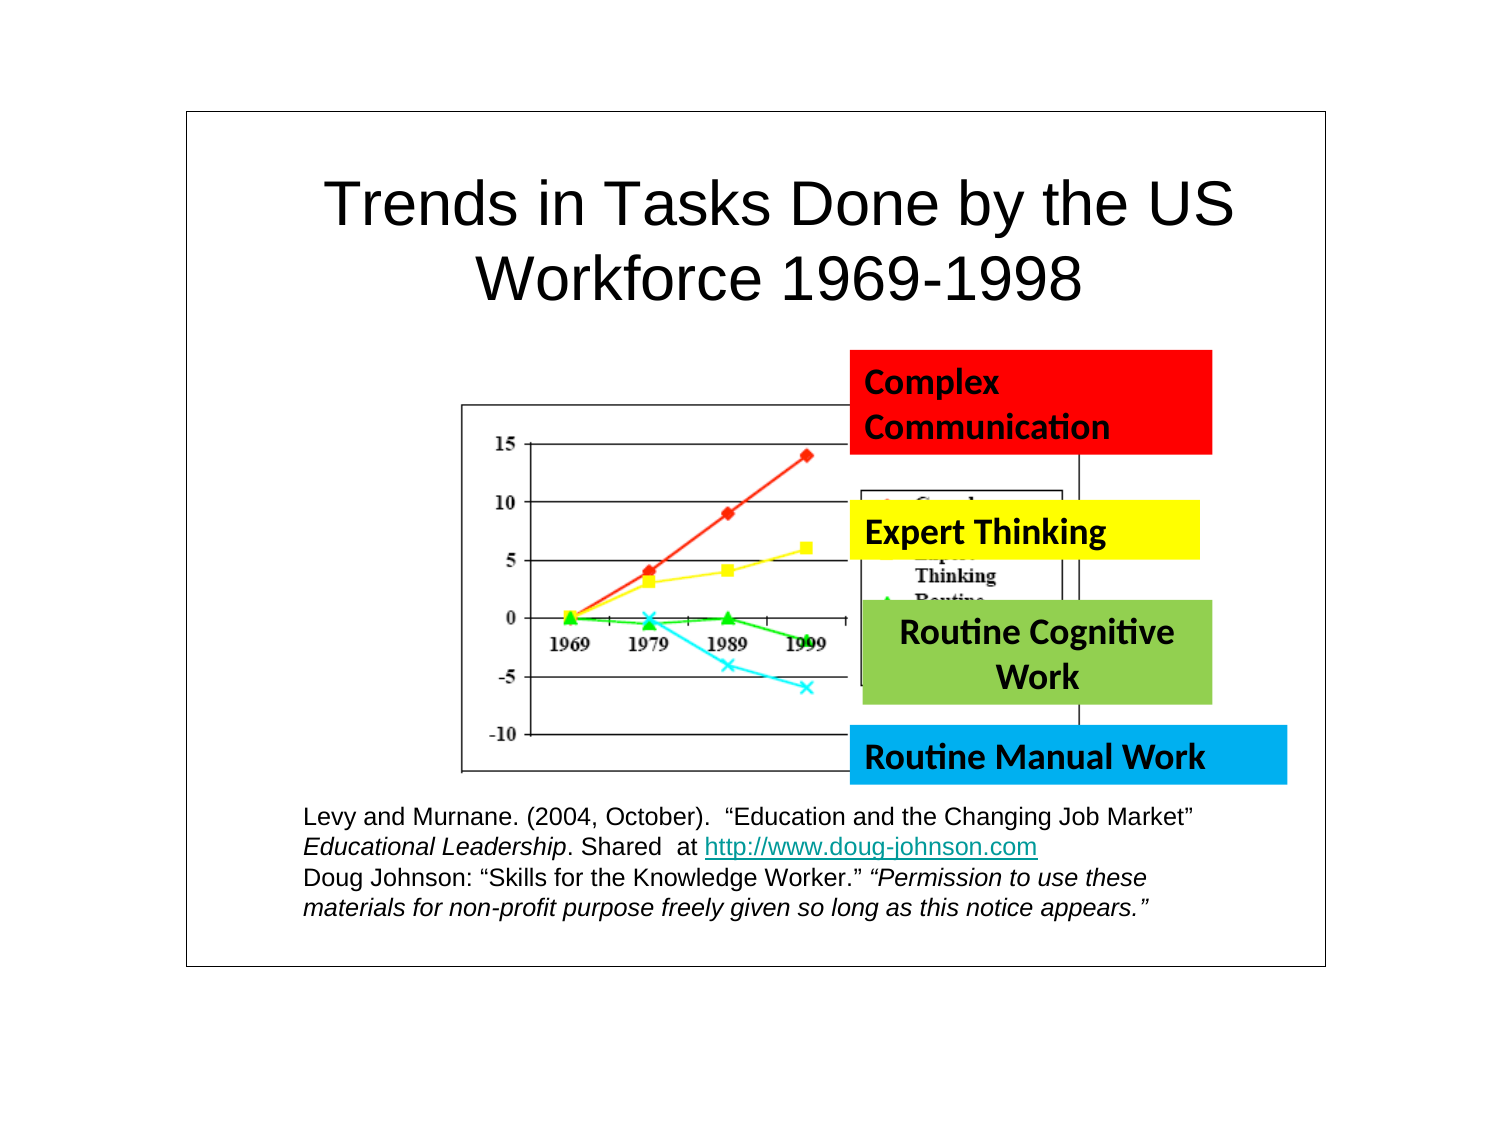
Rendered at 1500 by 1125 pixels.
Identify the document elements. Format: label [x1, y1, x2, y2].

picture [187, 112, 1326, 966]
